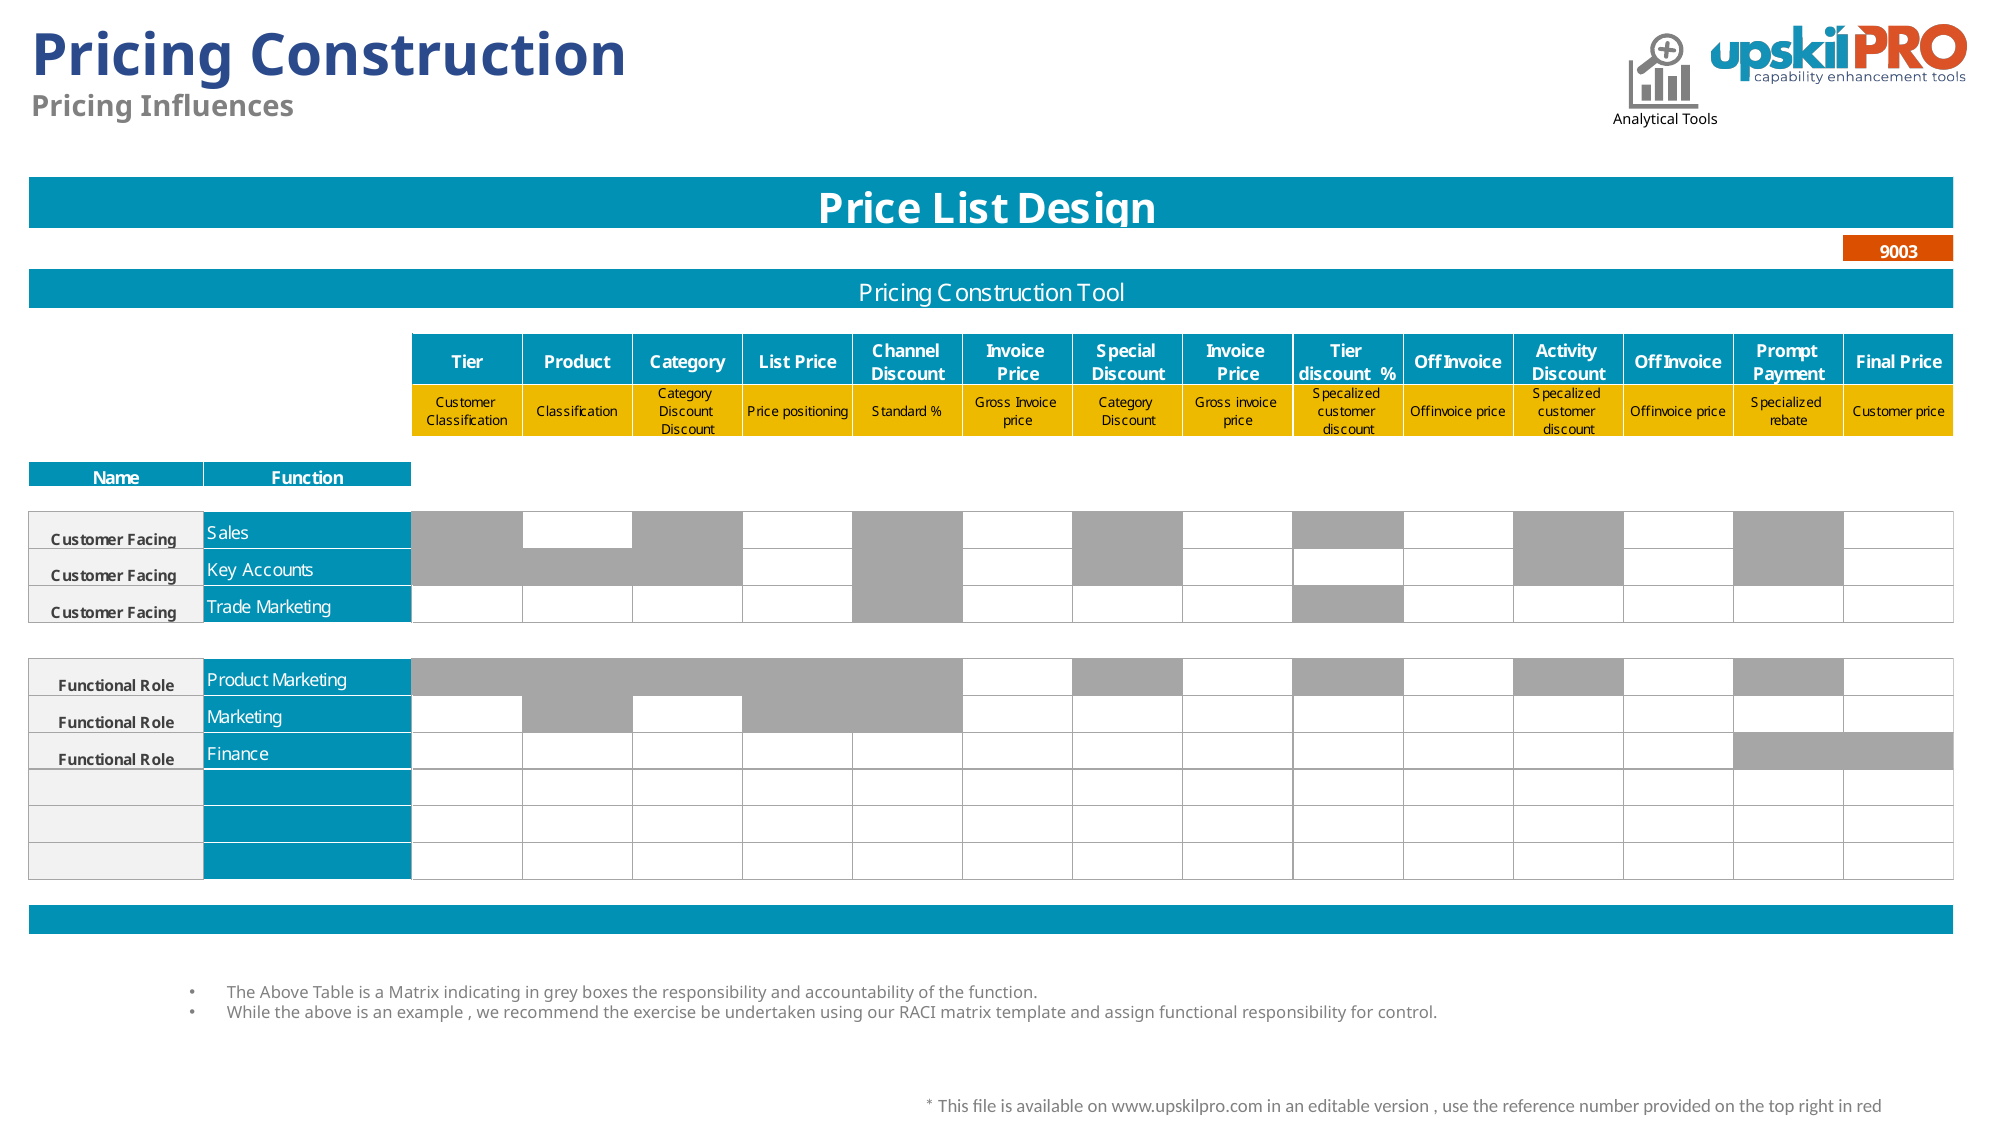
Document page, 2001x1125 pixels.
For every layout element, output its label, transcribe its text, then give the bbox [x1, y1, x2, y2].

text_box Pricing Construction Pricing Influences [16, 9, 1596, 165]
text_box The Above Table is a Matrix indicating in grey boxes the responsibility and accountability of the function. While the above is an example , we recommend the exercise be undertaken using our RACI matrix template and assign functional responsibility for control. [174, 974, 1699, 1049]
text_box * This file is available on www.upskilpro.com in an editable version , use the reference number provided on the top right in red [851, 1086, 1901, 1124]
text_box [1582, 32, 1753, 136]
picture [1711, 24, 1967, 85]
picture [27, 175, 1955, 936]
